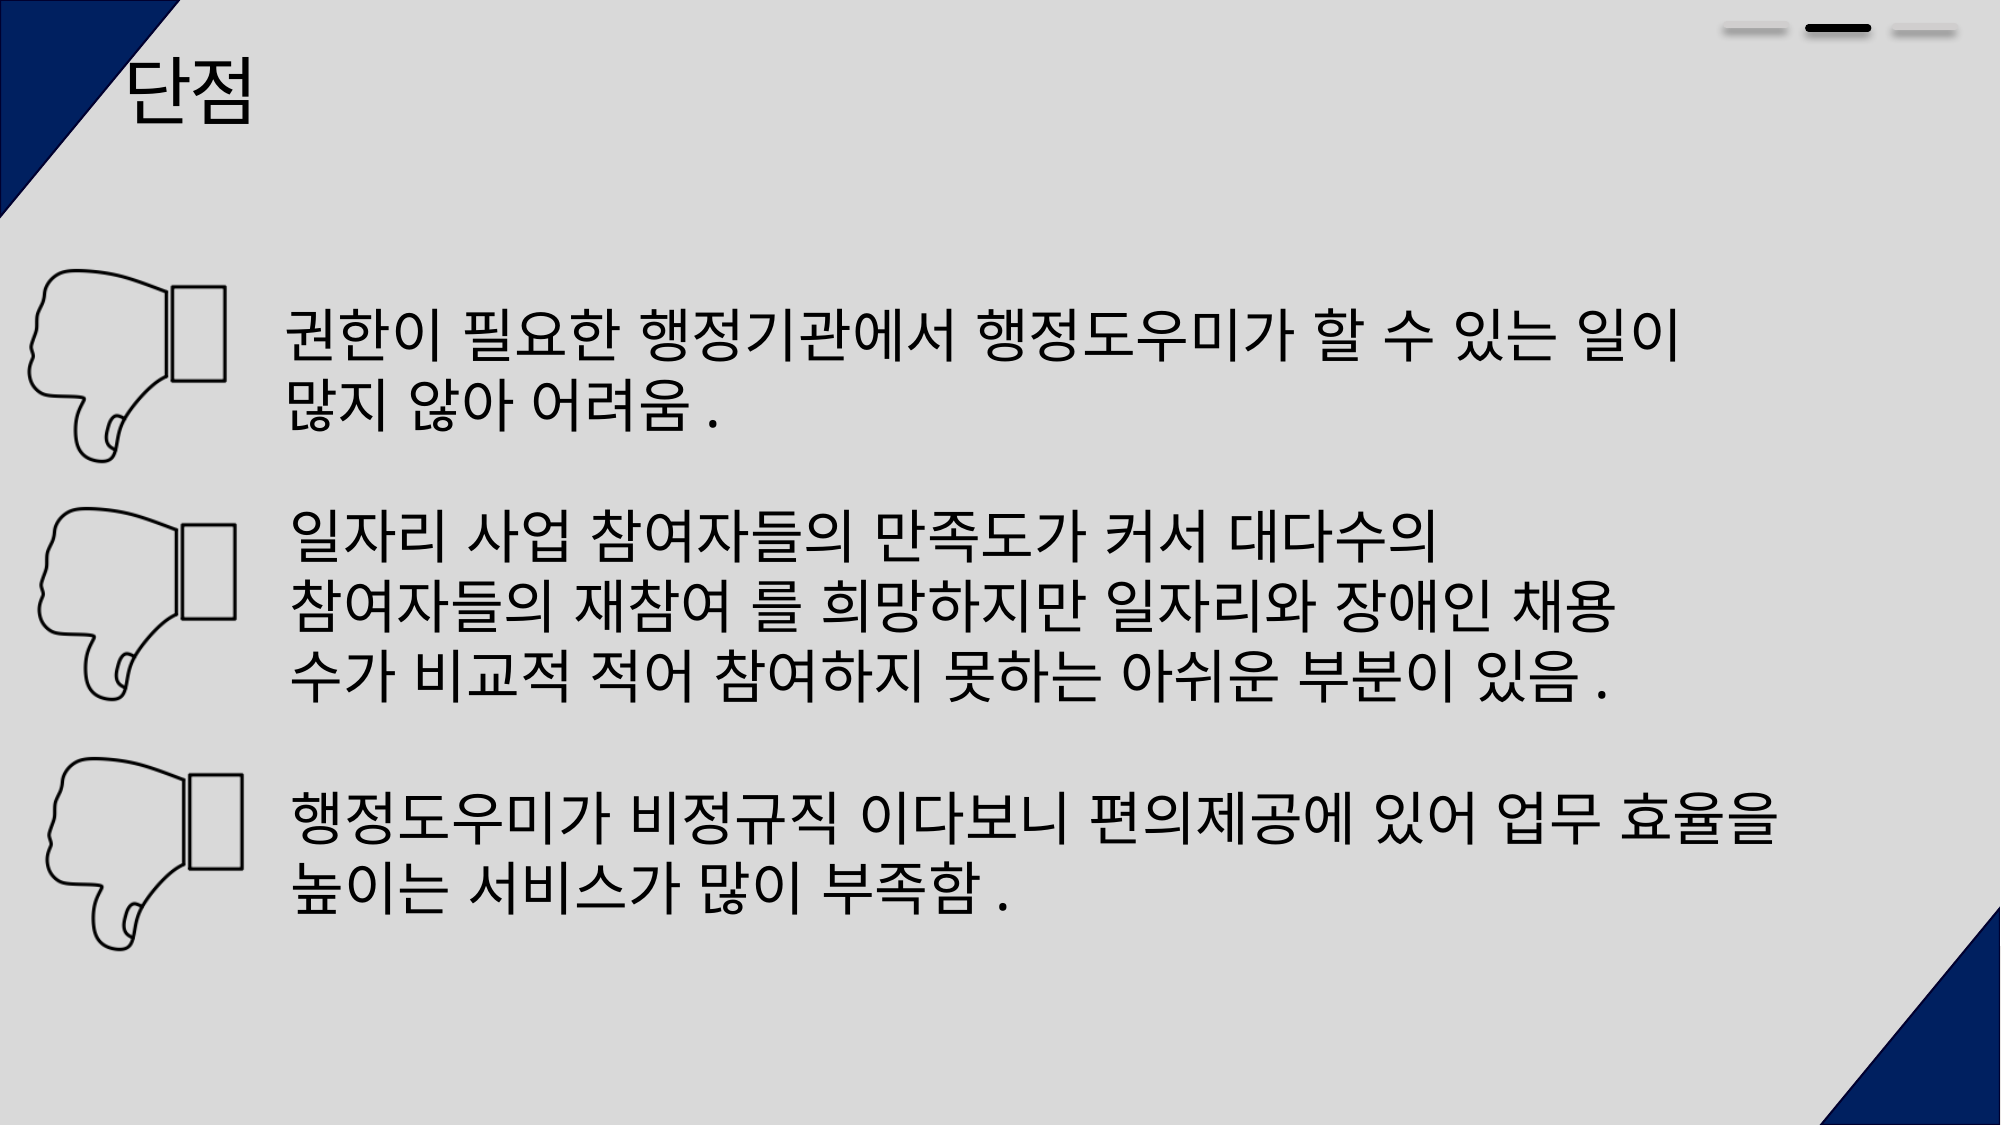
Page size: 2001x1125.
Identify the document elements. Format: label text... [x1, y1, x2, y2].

text_box 권한이 필요한 행정기관에서 행정도우미가 할 수 있는 일이 많지 않아 어려움. [269, 291, 1779, 447]
text_box 단점 [108, 36, 273, 142]
text_box 행정도우미가 비정규직 이다보니 편의제공에 있어 업무 효율을 높이는 서비스가 많이 부족함. [275, 774, 1896, 930]
picture [28, 481, 254, 707]
text_box 일자리 사업 참여자들의 만족도가 커서 대다수의 참여자들의 재참여 를 희망하지만 일자리와 장애인 채용 수가 비교적 적어 참여하지 못하는 아쉬운 부분이 있음. [275, 492, 1704, 718]
text_box [1819, 906, 2000, 1125]
text_box [0, 0, 181, 219]
picture [18, 243, 244, 469]
picture [35, 731, 261, 957]
